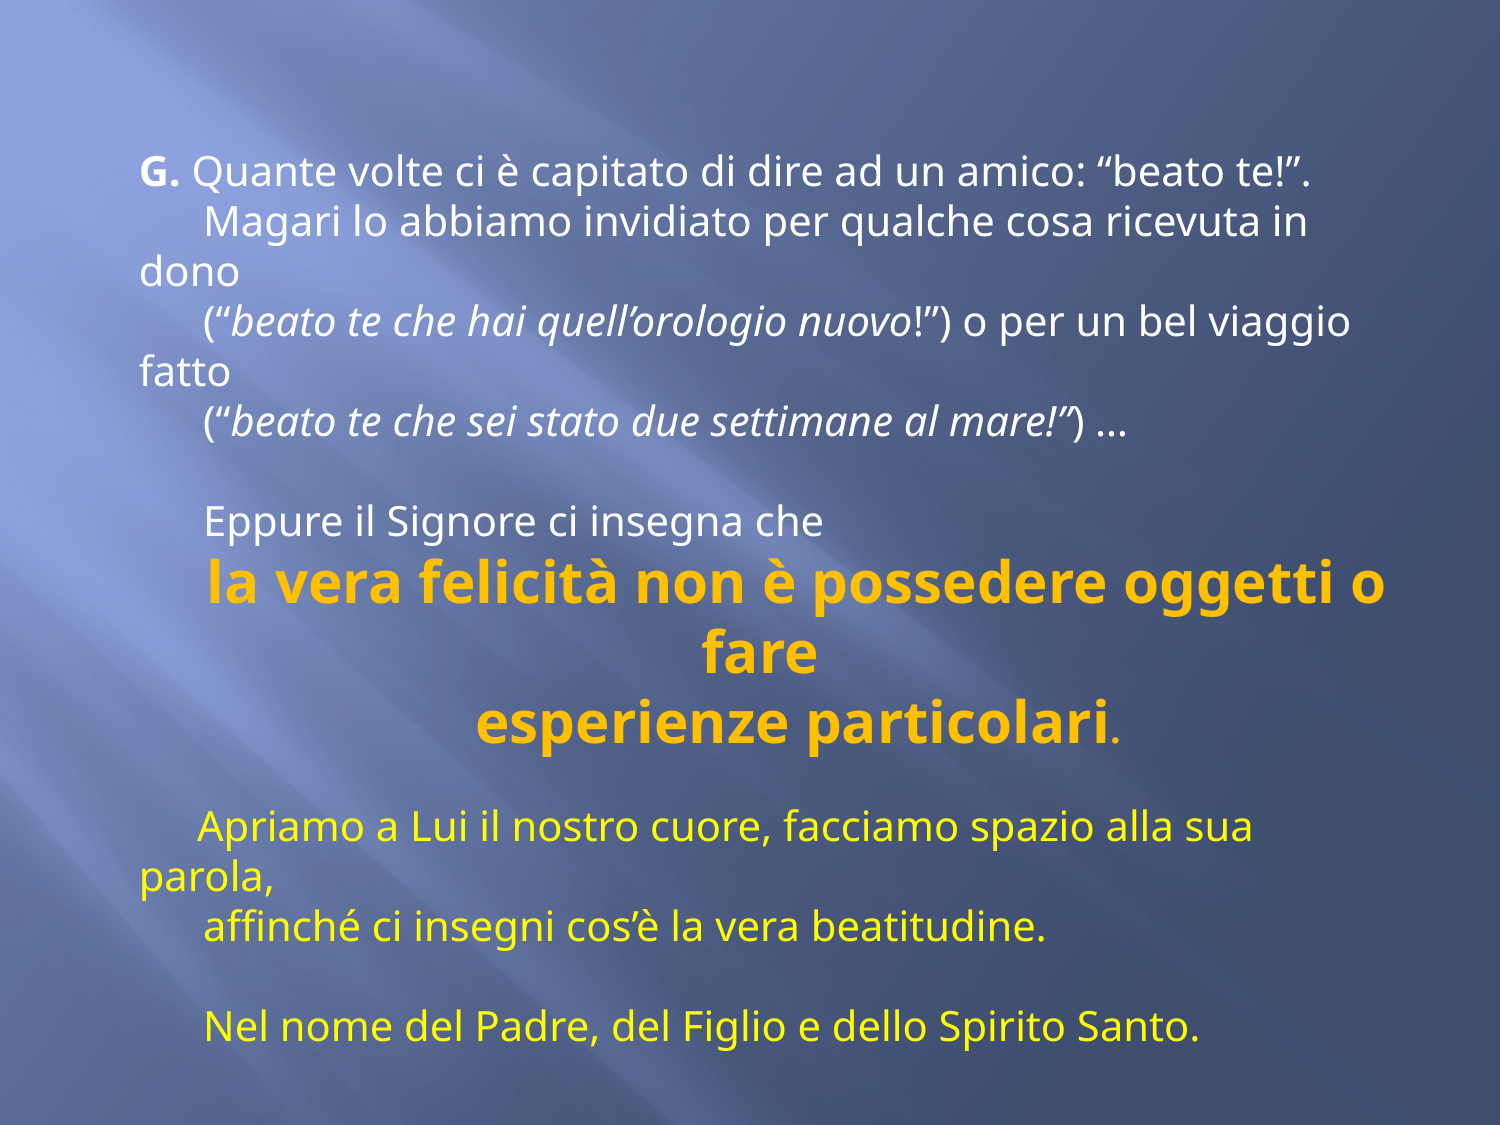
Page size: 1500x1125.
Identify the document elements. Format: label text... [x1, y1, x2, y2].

text_box G. Quante volte ci è capitato di dire ad un amico: “beato te!”. Magari lo abbiamo invidiato per qualche cosa ricevuta in dono (“beato te che hai quell’orologio nuovo!”) o per un bel viaggio fatto (“beato te che sei stato due settimane al mare!”) … Eppure il Signore ci insegna che la vera felicità non è possedere oggetti o fare esperienze particolari. Apriamo a Lui il nostro cuore, facciamo spazio alla sua parola, affinché ci insegni cos’è la vera beatitudine. Nel nome del Padre, del Figlio e dello Spirito Santo. [123, 137, 1412, 1058]
